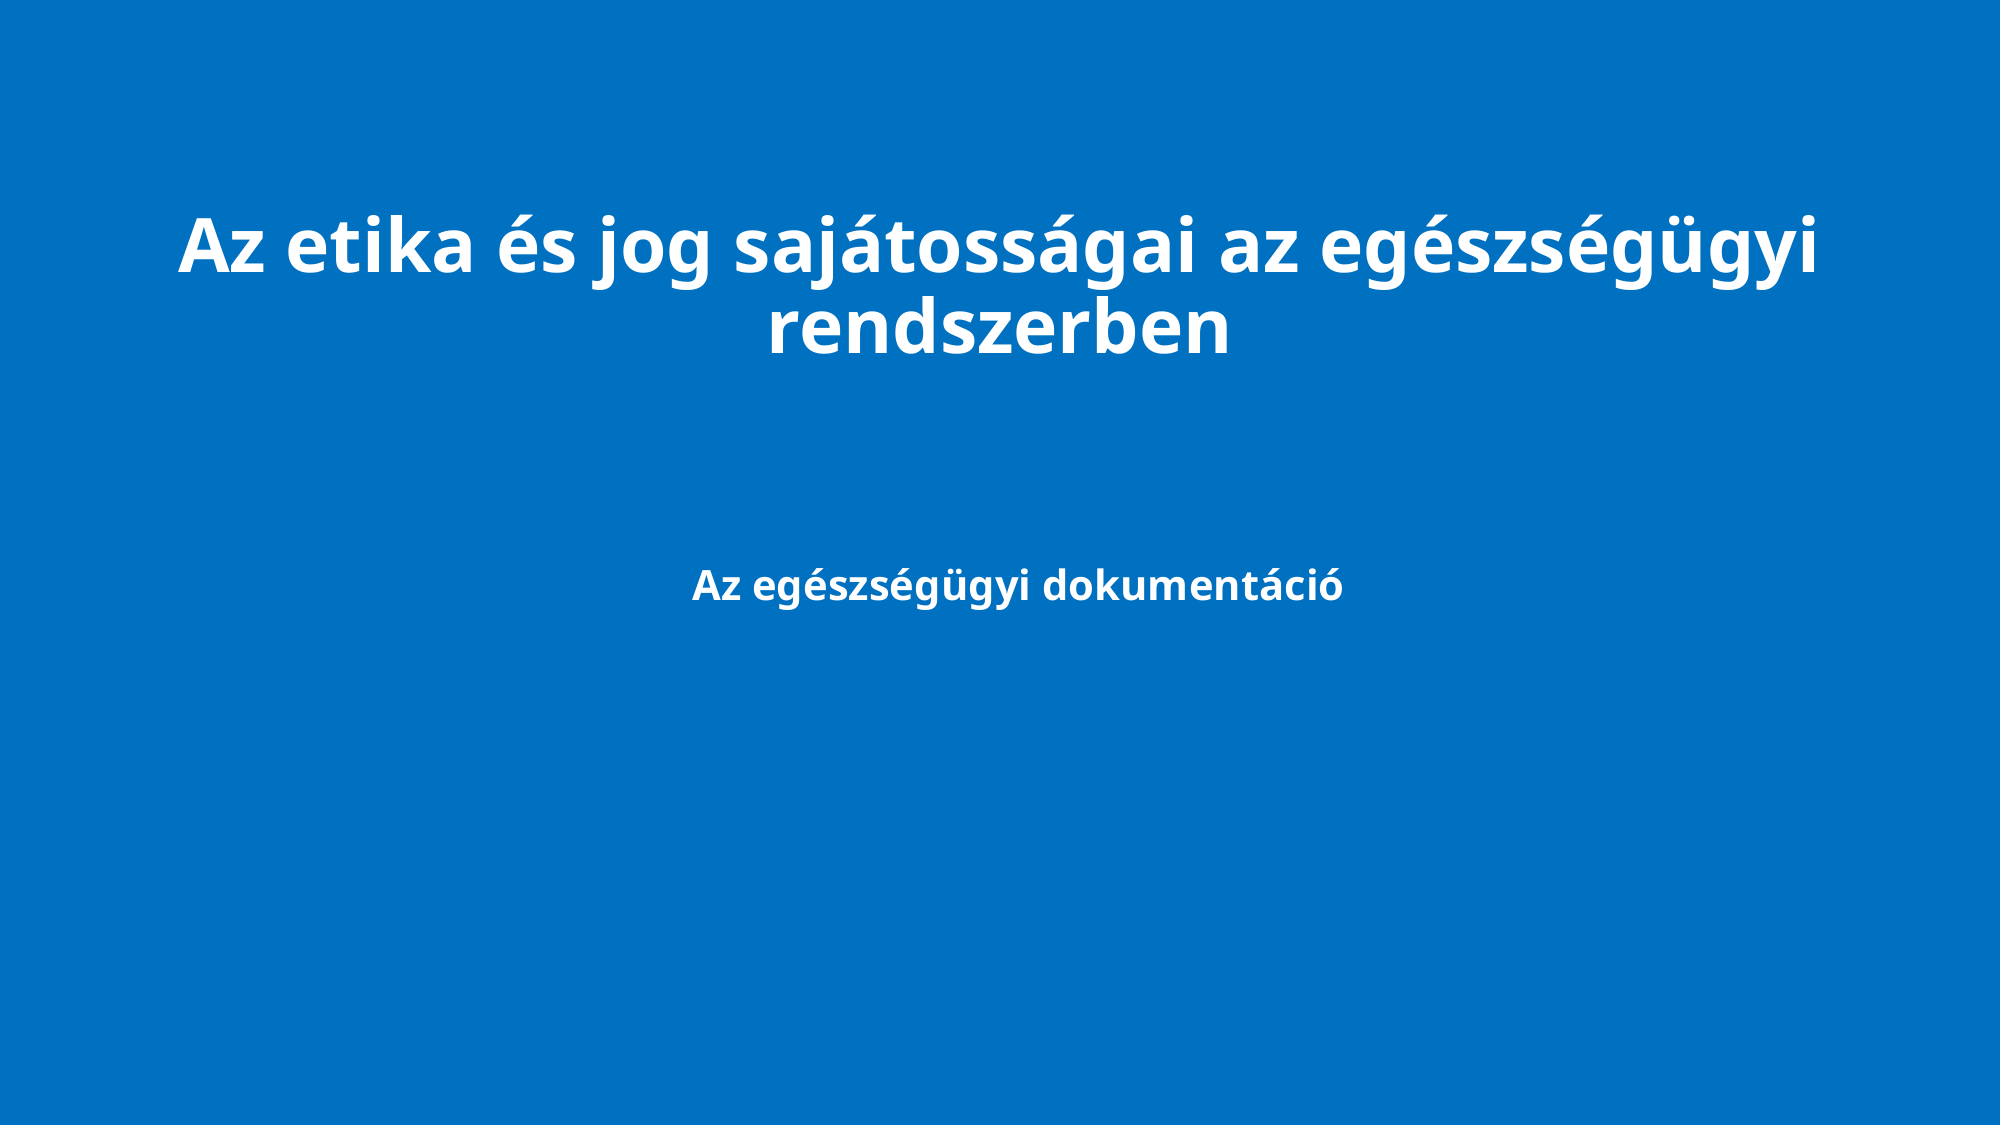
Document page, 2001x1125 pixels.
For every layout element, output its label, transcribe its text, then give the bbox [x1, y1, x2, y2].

list Az egészségügyi dokumentáció [137, 357, 1863, 1014]
title Az etika és jog sajátosságai az egészségügyi rendszerben [137, 139, 1863, 357]
